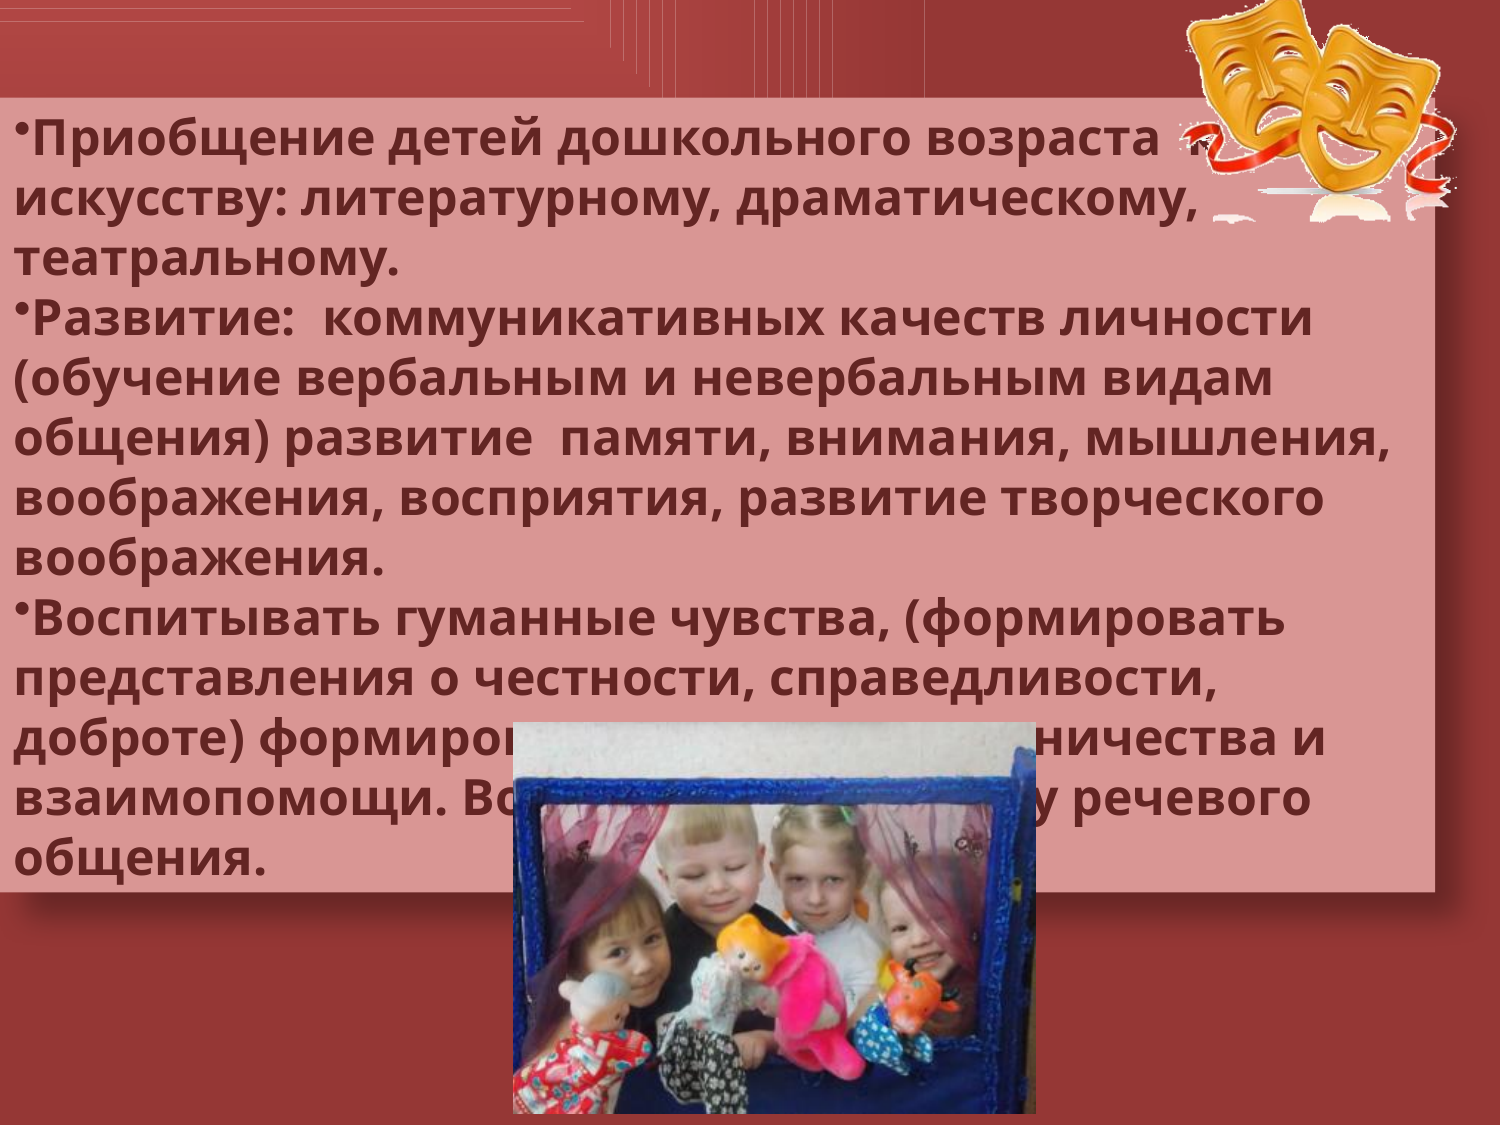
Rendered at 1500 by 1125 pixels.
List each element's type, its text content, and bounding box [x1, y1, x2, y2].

picture [1163, 0, 1469, 239]
text_box Приобщение детей дошкольного возраста к искусству: литературному, драматическому, театральному. Развитие: коммуникативных качеств личности (обучение вербальным и невербальным видам общения) развитие памяти, внимания, мышления, воображения, восприятия, развитие творческого воображения. Воспитывать гуманные чувства, (формировать представления о честности, справедливости, доброте) формировать чувства сотрудничества и взаимопомощи. Воспитывать культуру речевого общения. [0, 97, 1436, 893]
picture [513, 721, 1036, 1114]
title Задачи: [269, 35, 1055, 97]
